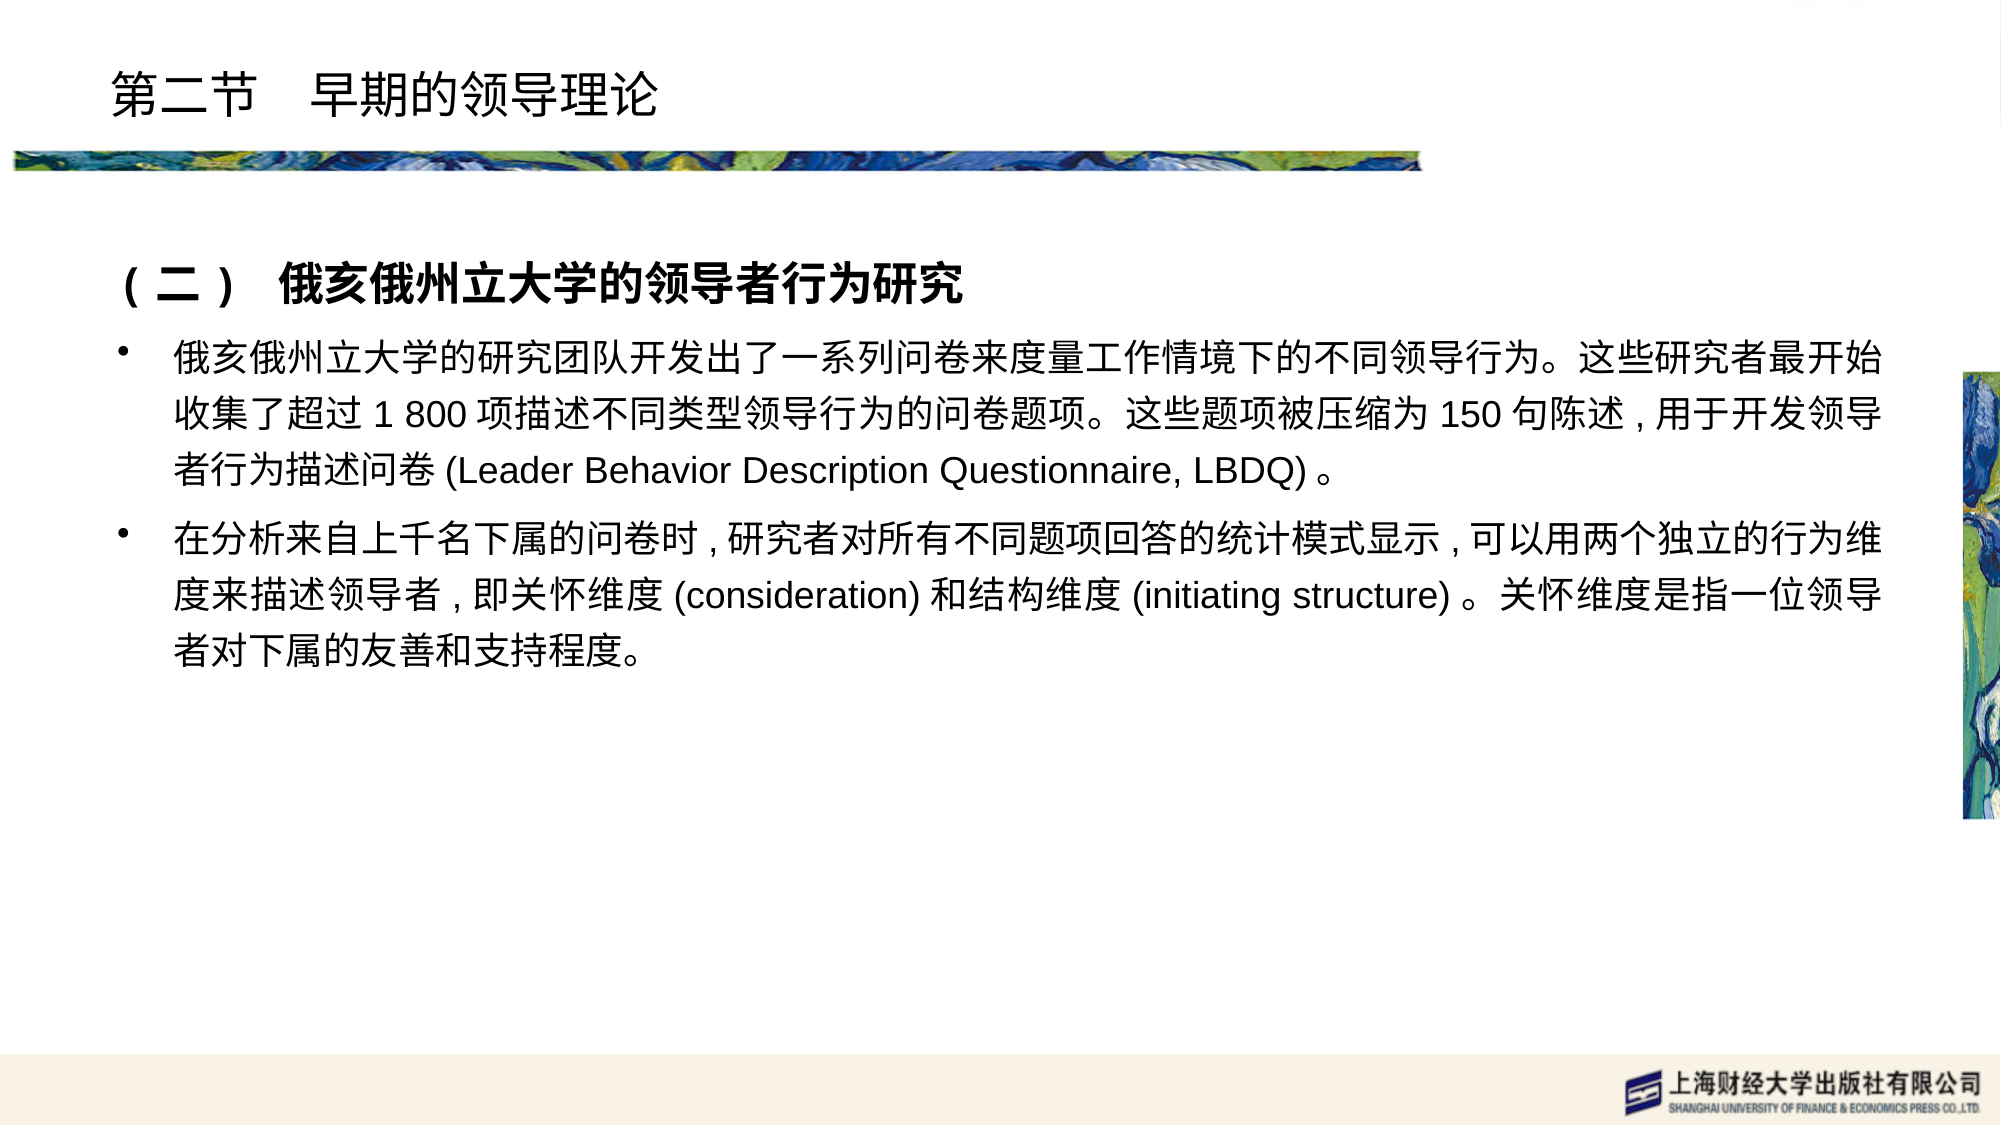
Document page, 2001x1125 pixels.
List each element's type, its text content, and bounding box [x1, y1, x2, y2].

picture [0, 0, 2001, 1125]
list (二) 俄亥俄州立大学的领导者行为研究 俄亥俄州立大学的研究团队开发出了一系列问卷来度量工作情境下的不同领导行为。这些研究者最开始收集了超过1 800项描述不同类型领导行为的问卷题项。这些题项被压缩为150句陈述,用于开发领导者行为描述问卷(Leader Behavior Description Questionnaire, LBDQ)。 在分析来自上千名下属的问卷时,研究者对所有不同题项回答的统计模式显示,可以用两个独立的行为维度来描述领导者,即关怀维度(consideration)和结构维度(initiating structure)。关怀维度是指一位领导者对下属的友善和支持程度。 [102, 233, 1898, 1032]
title 第二节 早期的领导理论 [94, 42, 1451, 146]
